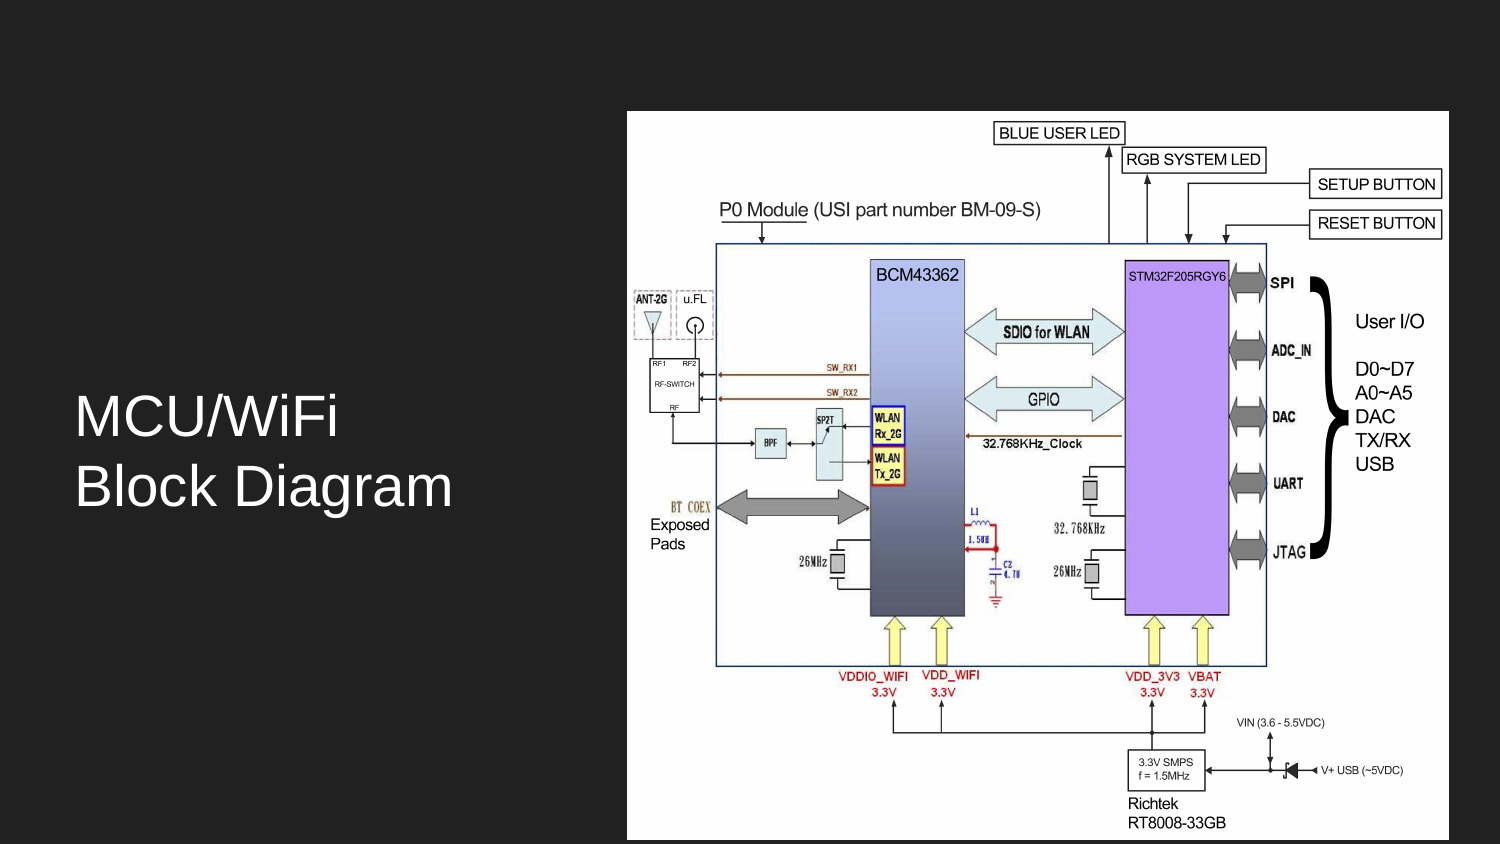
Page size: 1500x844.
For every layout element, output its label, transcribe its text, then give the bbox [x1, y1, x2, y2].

list MCU/WiFi Block Diagram [59, 363, 621, 617]
picture [626, 111, 1450, 841]
